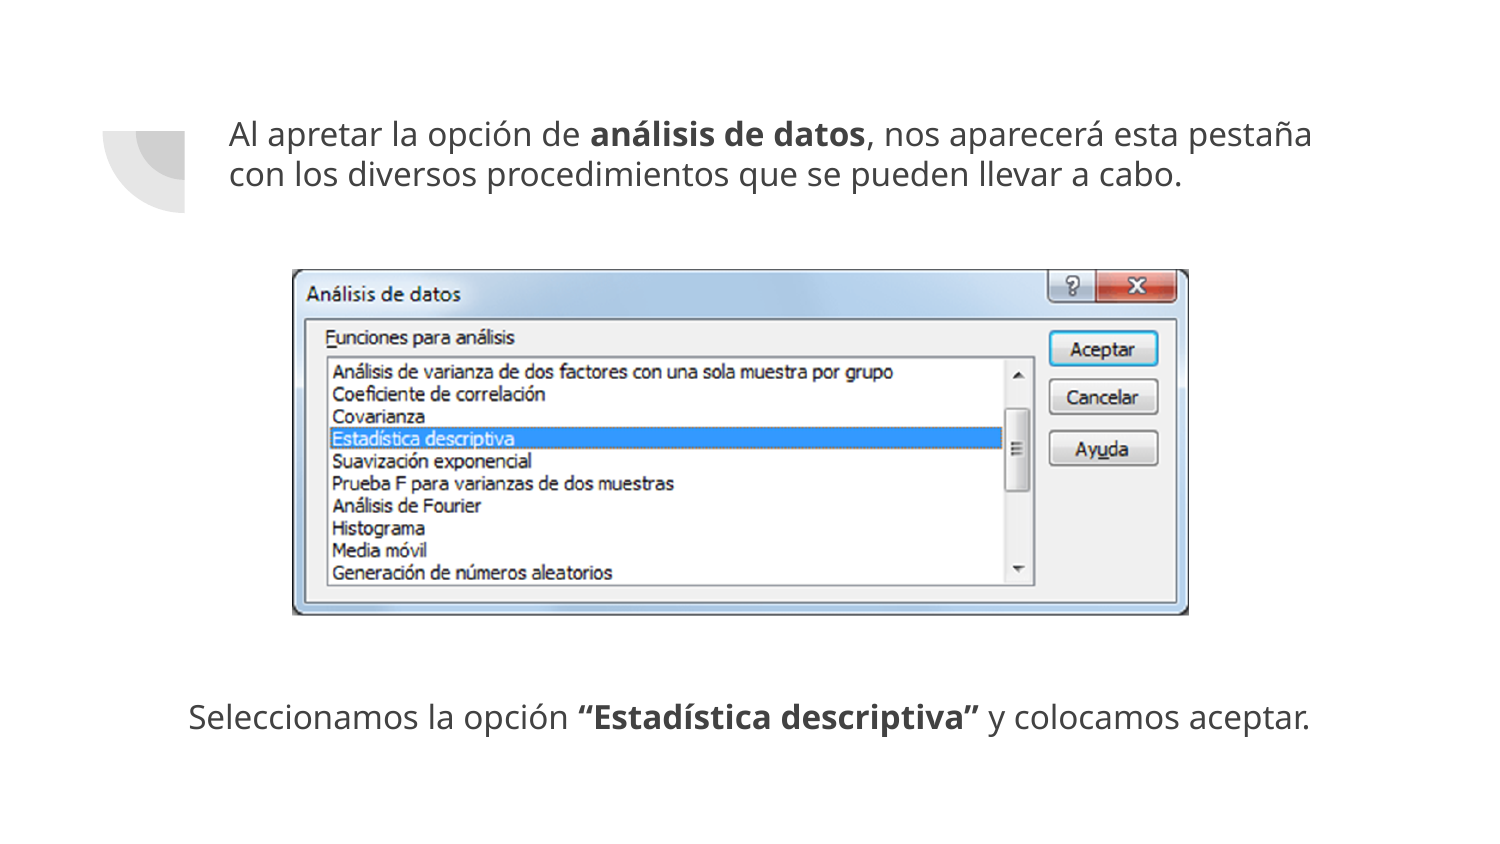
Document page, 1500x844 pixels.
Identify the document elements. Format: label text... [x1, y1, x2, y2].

title Al apretar la opción de análisis de datos, nos aparecerá esta pestaña con los diversos procedimientos que se pueden llevar a cabo. [213, 98, 1368, 263]
picture [291, 268, 1189, 616]
title Seleccionamos la opción “Estadística descriptiva” y colocamos aceptar. [173, 681, 1327, 757]
